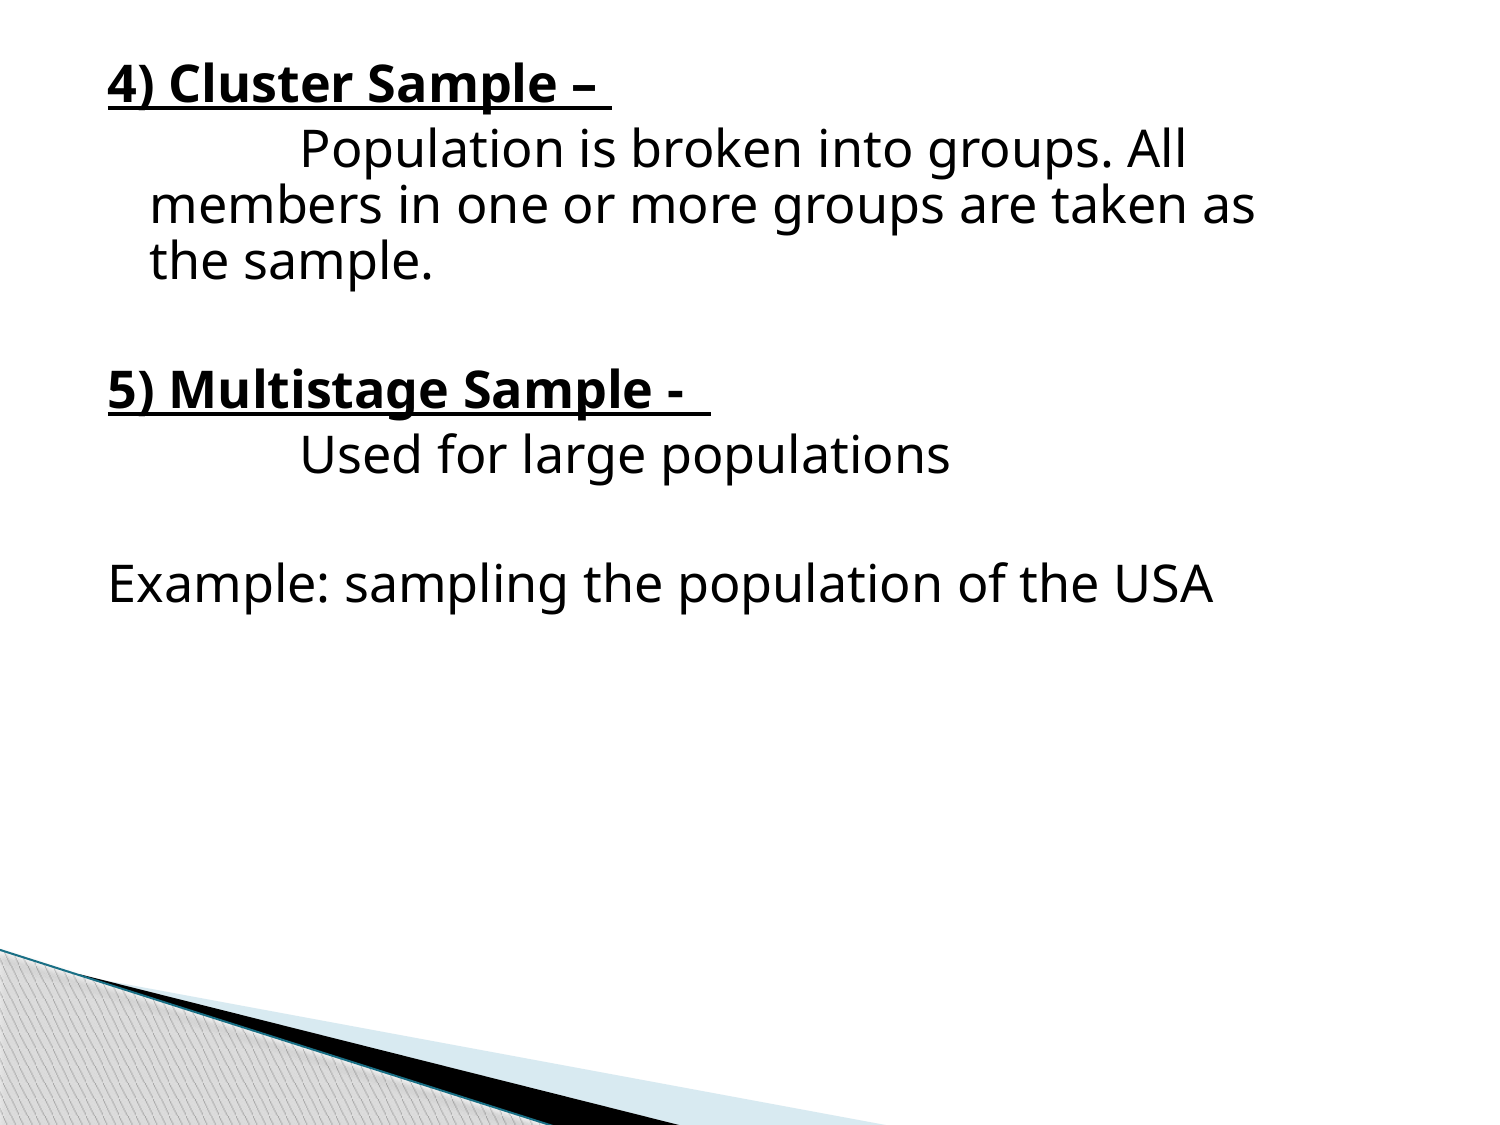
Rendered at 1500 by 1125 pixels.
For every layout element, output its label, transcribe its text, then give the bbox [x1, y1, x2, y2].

list 4) Cluster Sample – Population is broken into groups. All members in one or more groups are taken as the sample. 5) Multistage Sample - Used for large populations Example: sampling the population of the USA [74, 49, 1426, 1063]
